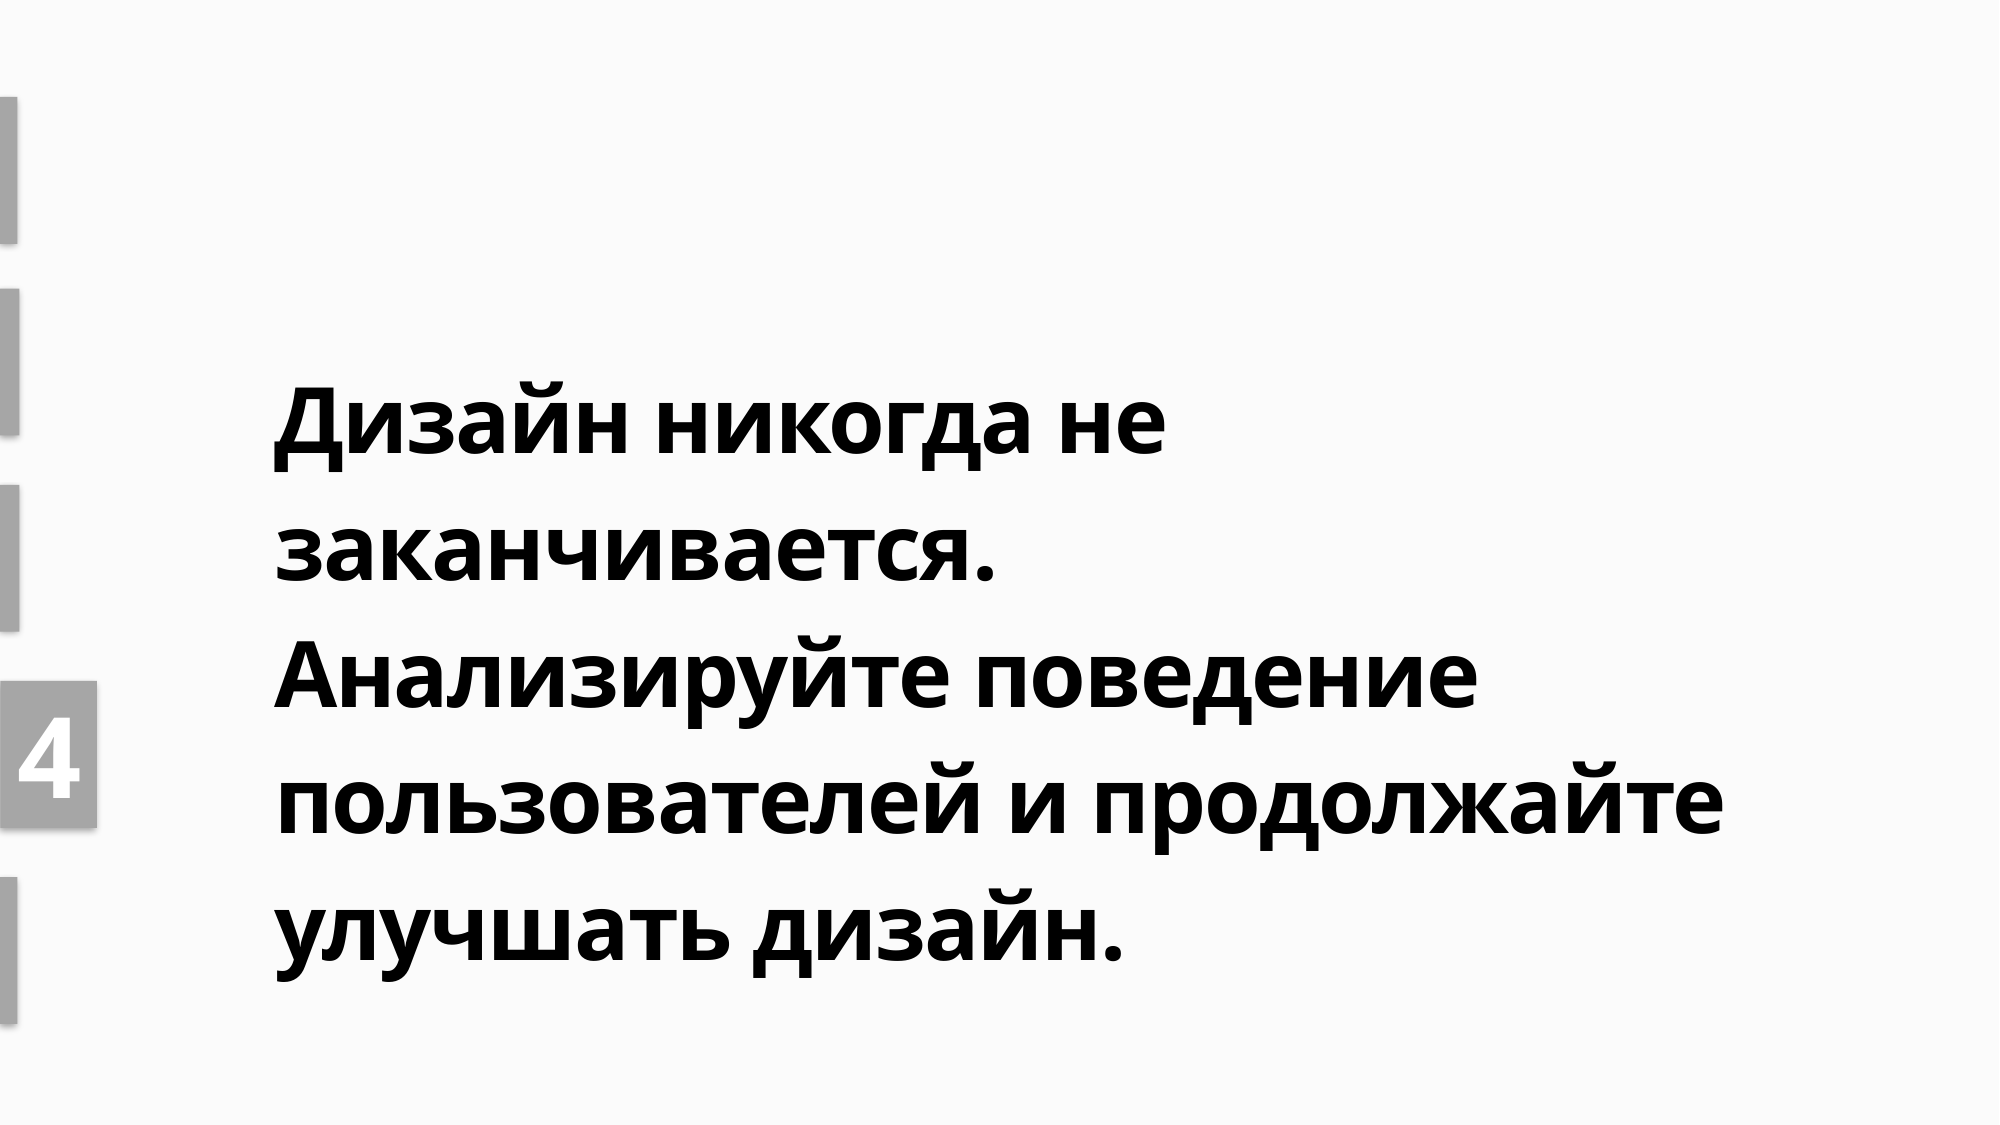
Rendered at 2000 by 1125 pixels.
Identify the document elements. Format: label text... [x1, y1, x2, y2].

text_box [0, 876, 18, 1025]
text_box [0, 484, 20, 632]
text_box [0, 288, 20, 436]
text_box [0, 680, 98, 829]
text_box [0, 96, 18, 245]
title Дизайн никогда не заканчивается. Анализируйте поведение пользователей и продолжайте улучшать дизайн. [274, 345, 1868, 731]
text_box 4 [17, 694, 561, 822]
